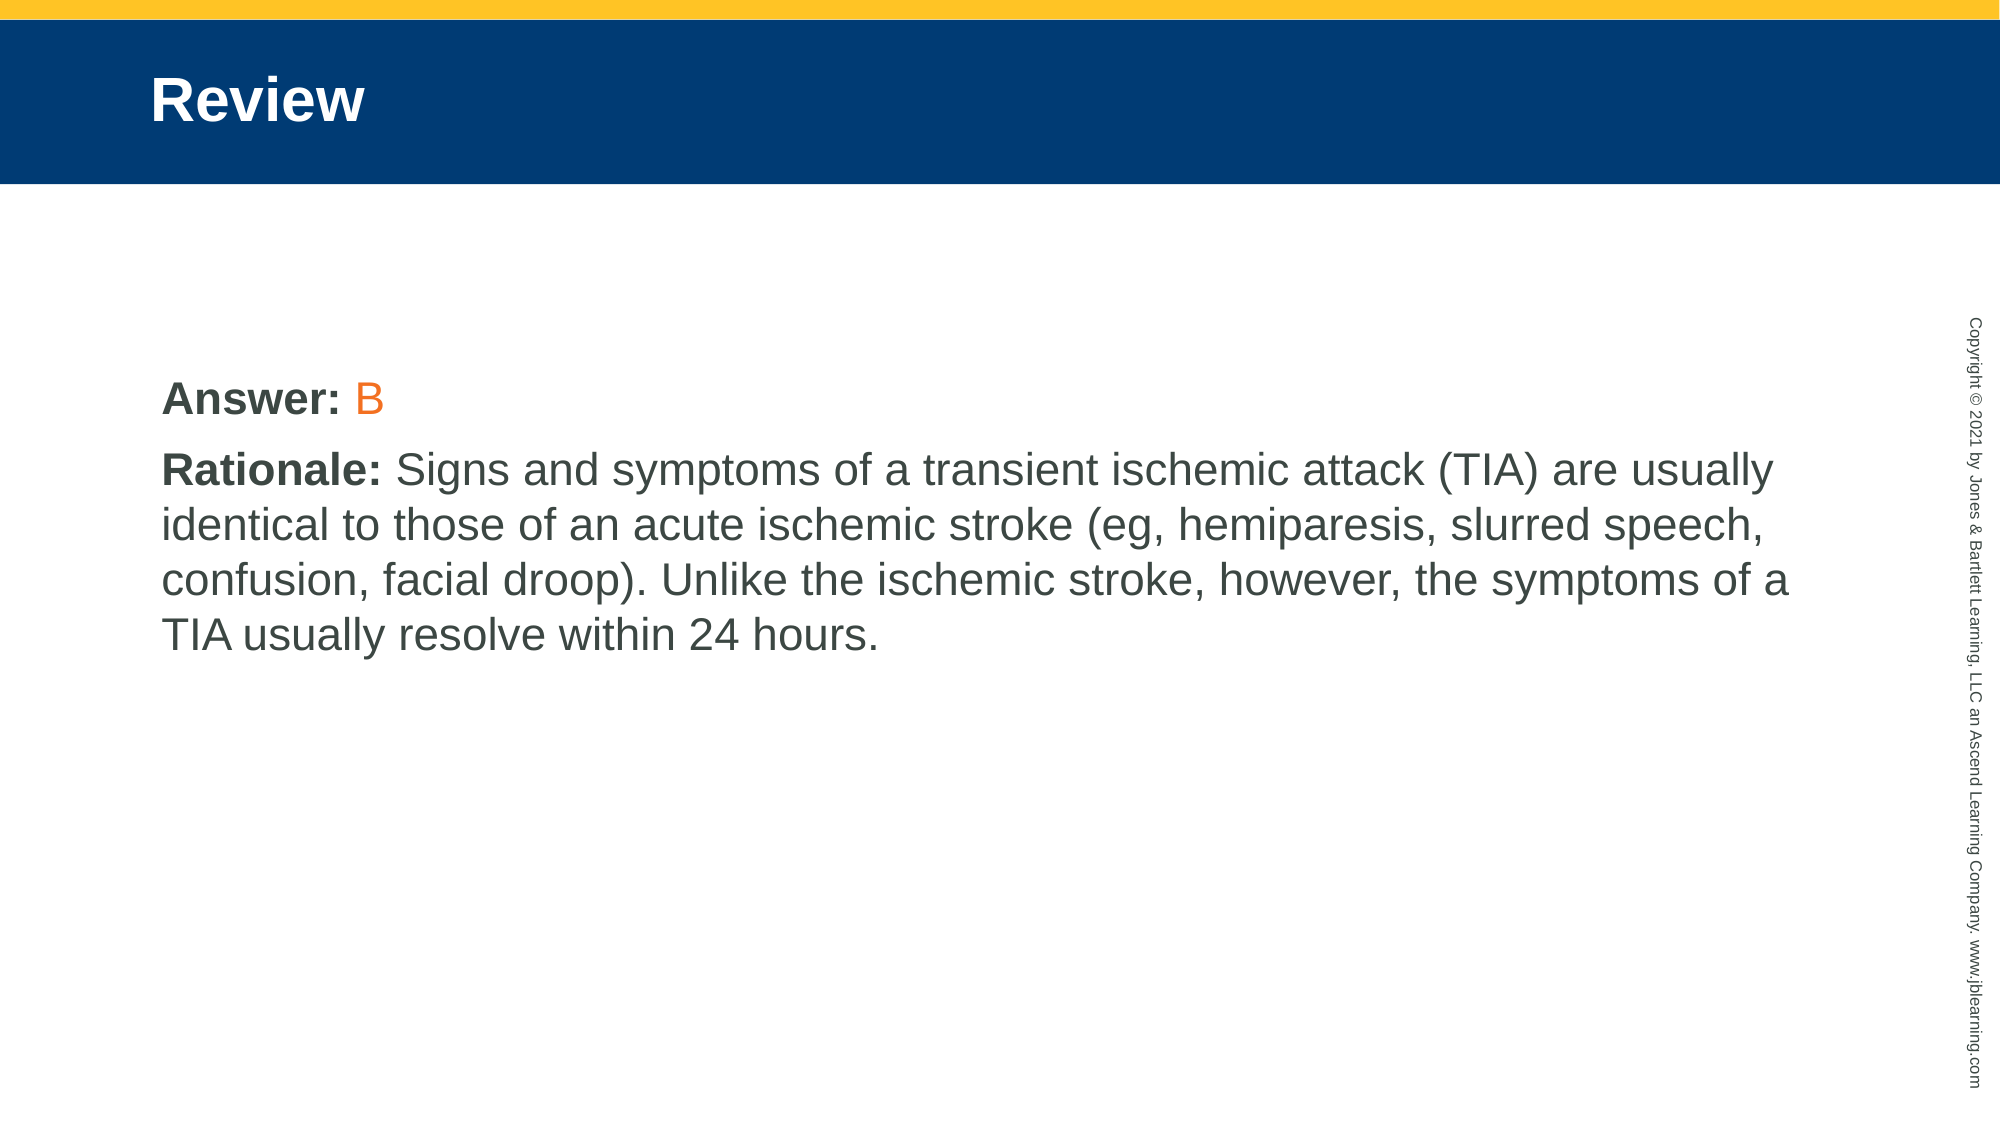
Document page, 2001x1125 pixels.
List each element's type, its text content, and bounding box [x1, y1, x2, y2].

title Review [0, 19, 2000, 185]
list Answer: B Rationale: Signs and symptoms of a transient ischemic attack (TIA) are usually identical to those of an acute ischemic stroke (eg, hemiparesis, slurred speech, confusion, facial droop). Unlike the ischemic stroke, however, the symptoms of a TIA usually resolve within 24 hours. [146, 361, 1859, 1016]
